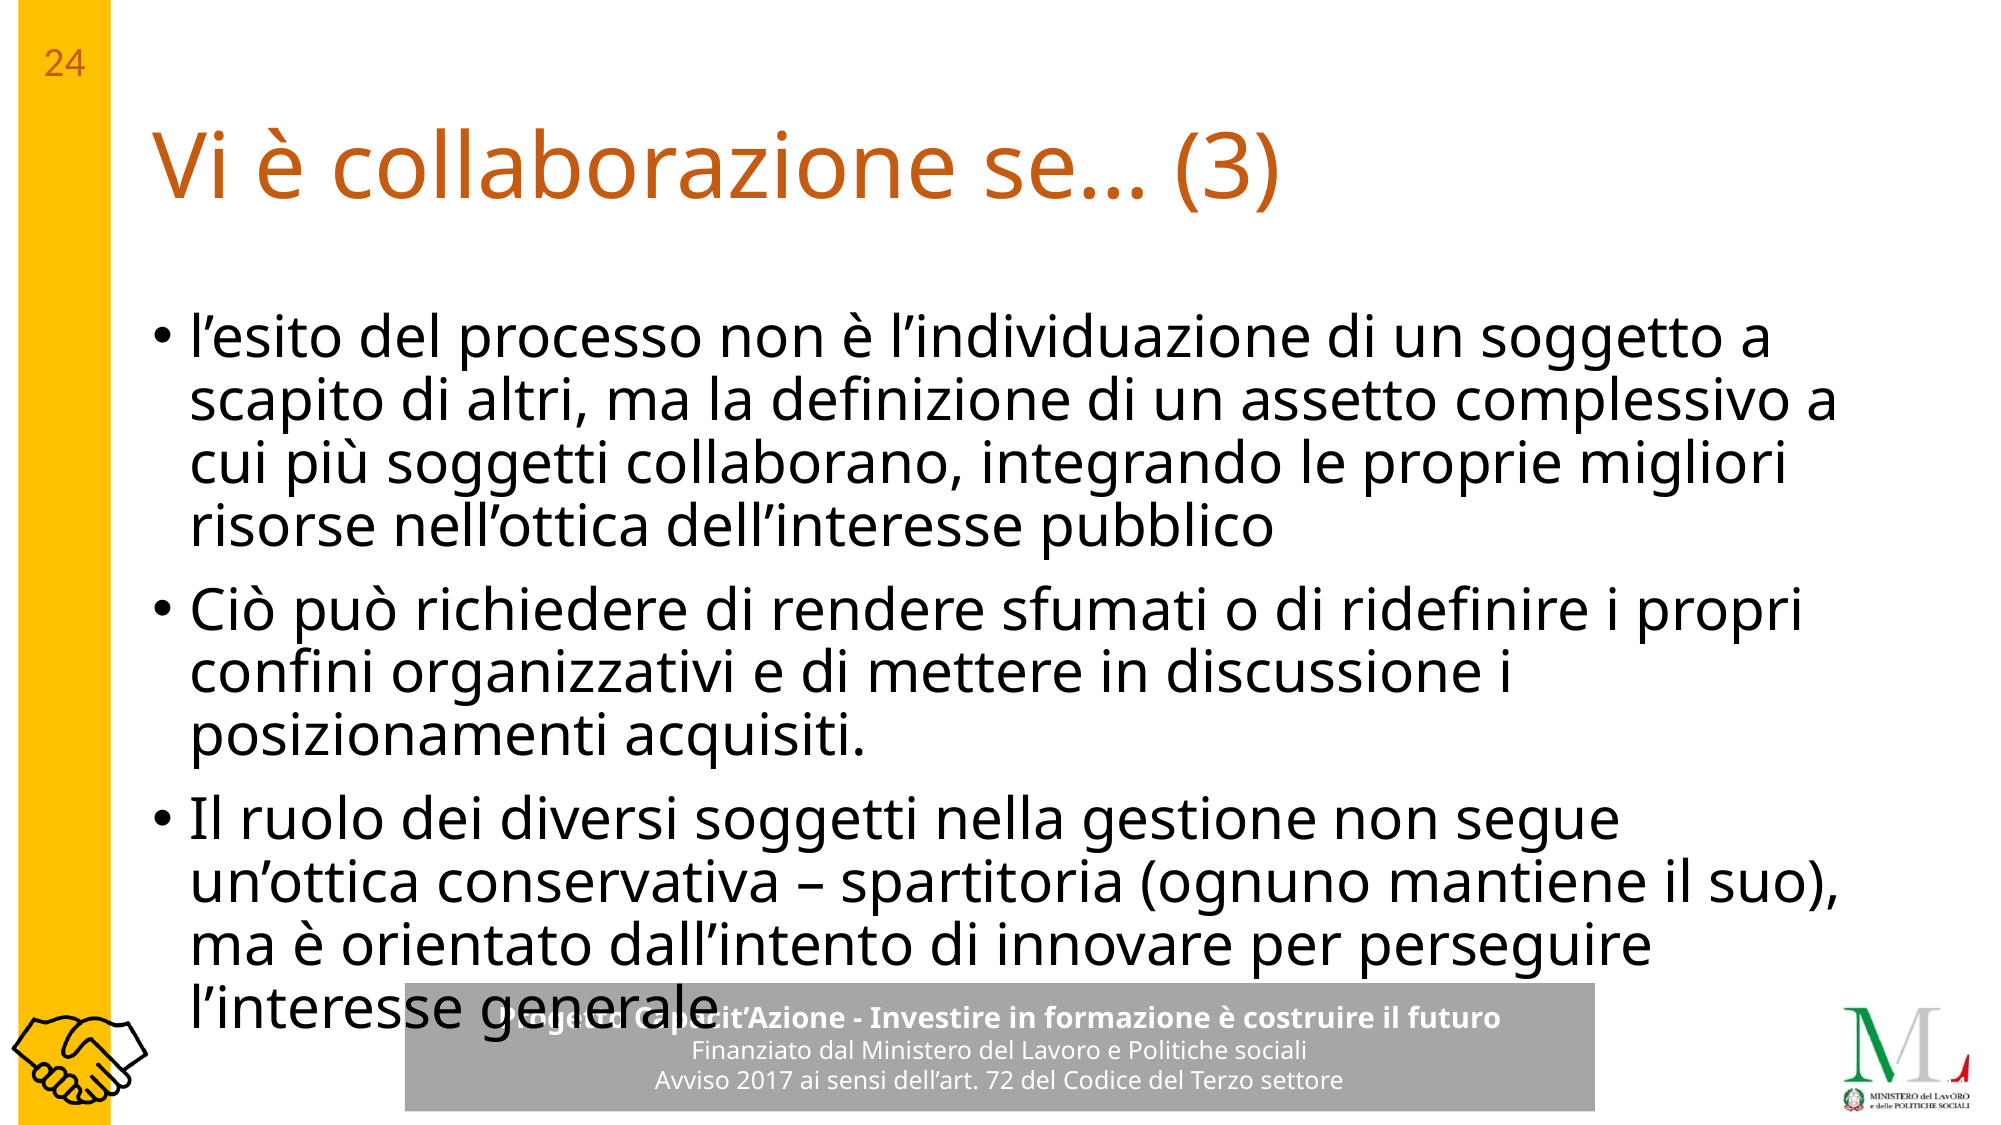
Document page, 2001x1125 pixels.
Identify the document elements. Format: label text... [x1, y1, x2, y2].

list l’esito del processo non è l’individuazione di un soggetto a scapito di altri, ma la definizione di un assetto complessivo a cui più soggetti collaborano, integrando le proprie migliori risorse nell’ottica dell’interesse pubblico Ciò può richiedere di rendere sfumati o di ridefinire i propri confini organizzativi e di mettere in discussione i posizionamenti acquisiti. Il ruolo dei diversi soggetti nella gestione non segue un’ottica conservativa – spartitoria (ognuno mantiene il suo), ma è orientato dall’intento di innovare per perseguire l’interesse generale [137, 299, 1863, 1014]
title Vi è collaborazione se… (3) [137, 59, 1863, 278]
slide_number 24 [1911, 1057, 1995, 1118]
picture [1826, 1006, 1987, 1112]
picture [10, 1009, 149, 1109]
